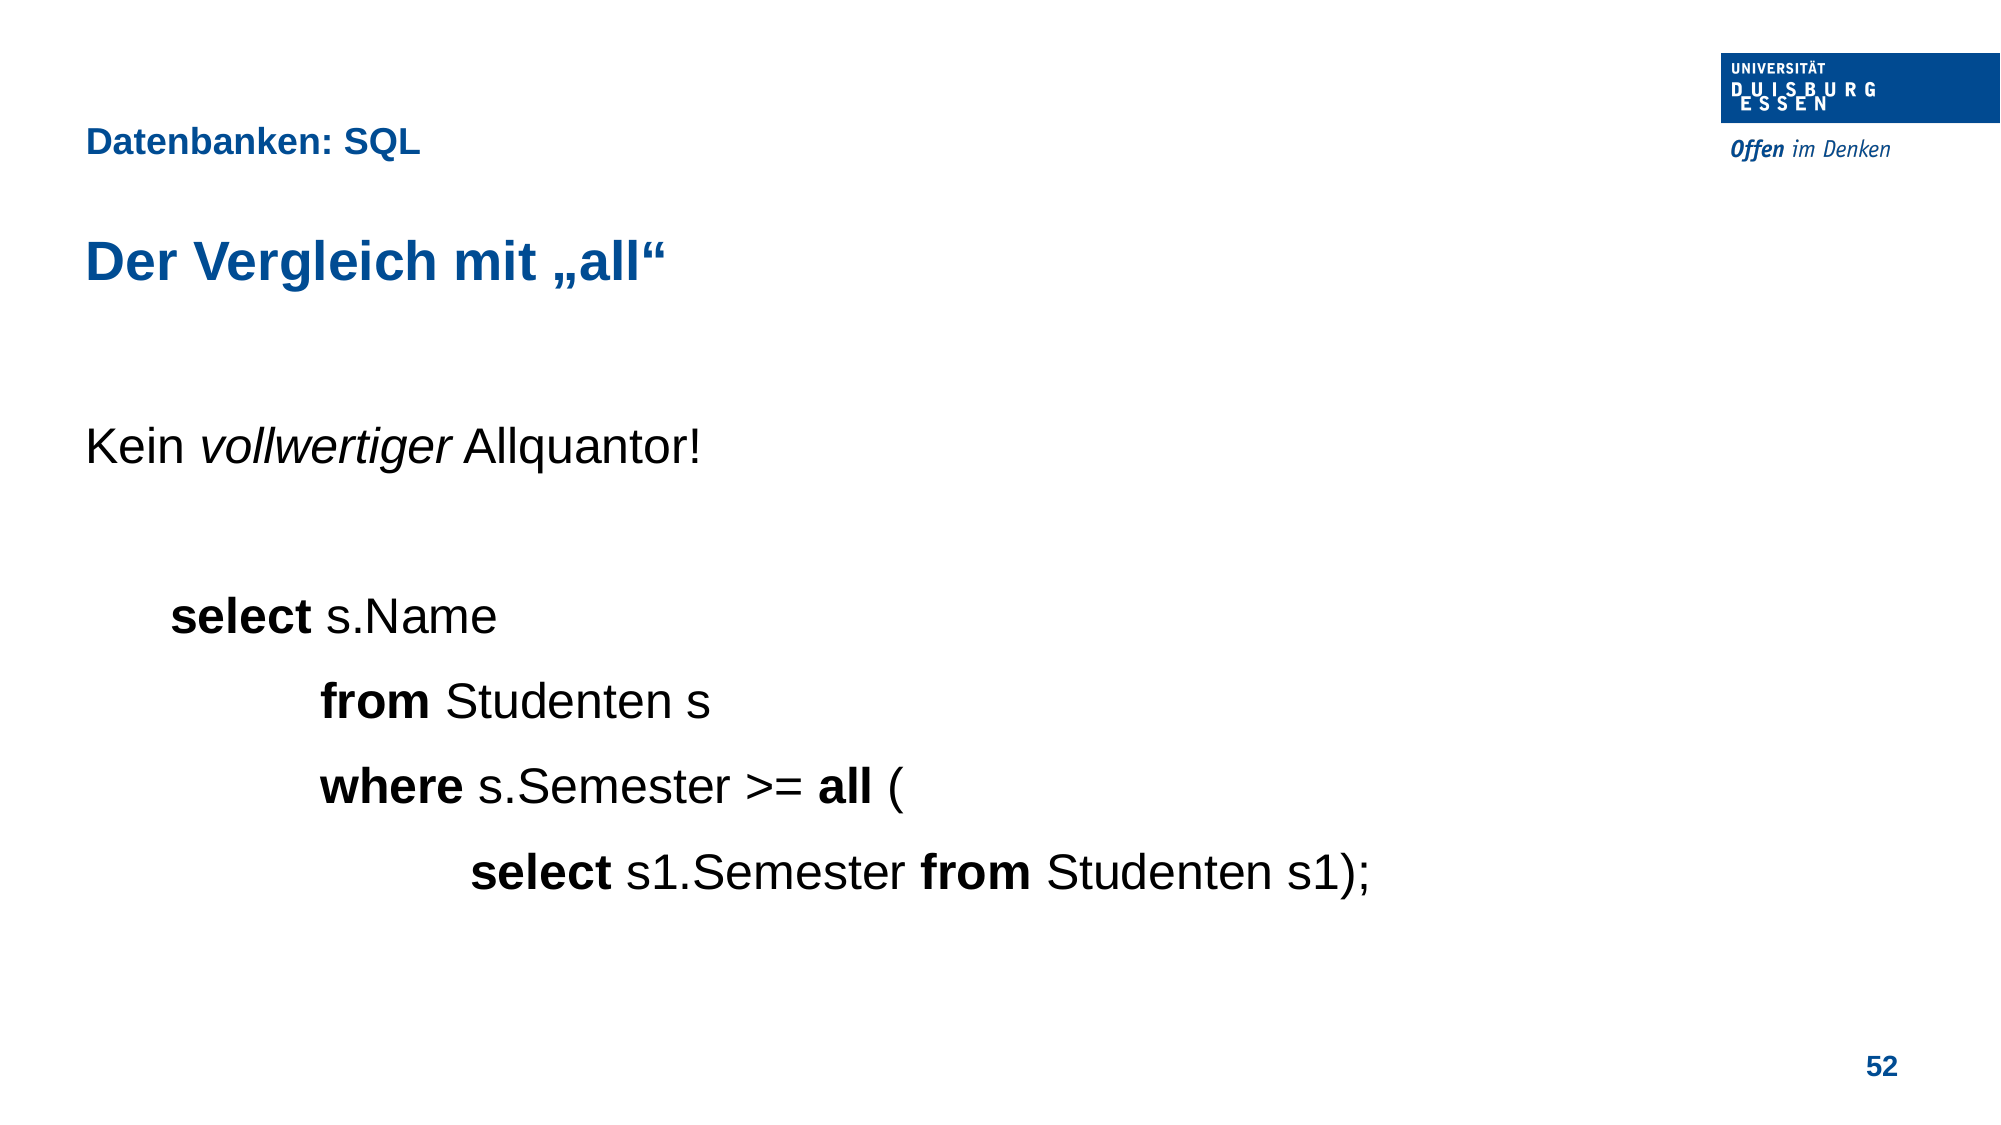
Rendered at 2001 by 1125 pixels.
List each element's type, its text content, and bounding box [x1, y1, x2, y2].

list Der Vergleich mit „all“ [85, 225, 1696, 301]
list Datenbanken: SQL [85, 121, 1696, 163]
picture [1721, 53, 2000, 162]
list Kein vollwertiger Allquantor! select s.Name from Studenten s where s.Semester >= all ( select s1.Semester from Studenten s1); [85, 412, 1914, 1040]
slide_number 52 [1677, 1039, 1914, 1081]
